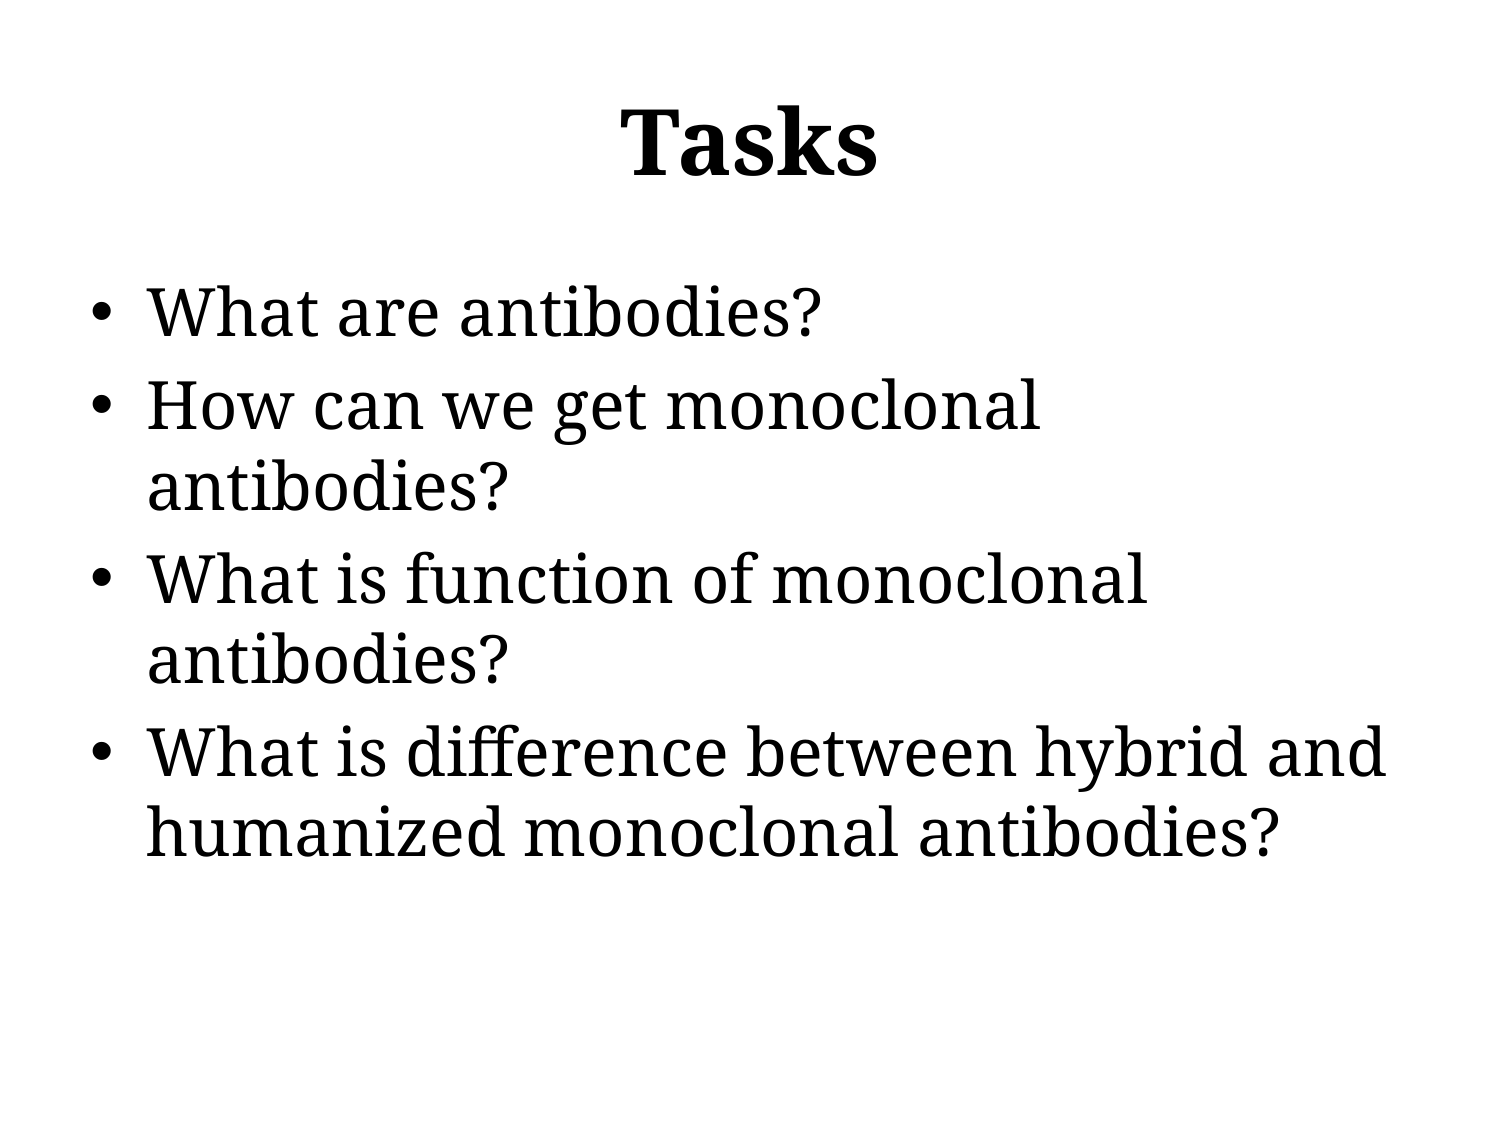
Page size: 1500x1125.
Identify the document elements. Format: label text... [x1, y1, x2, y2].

title Tasks [75, 45, 1425, 233]
list What are antibodies? How can we get monoclonal antibodies? What is function of monoclonal antibodies? What is difference between hybrid and humanized monoclonal antibodies? [75, 262, 1425, 1005]
